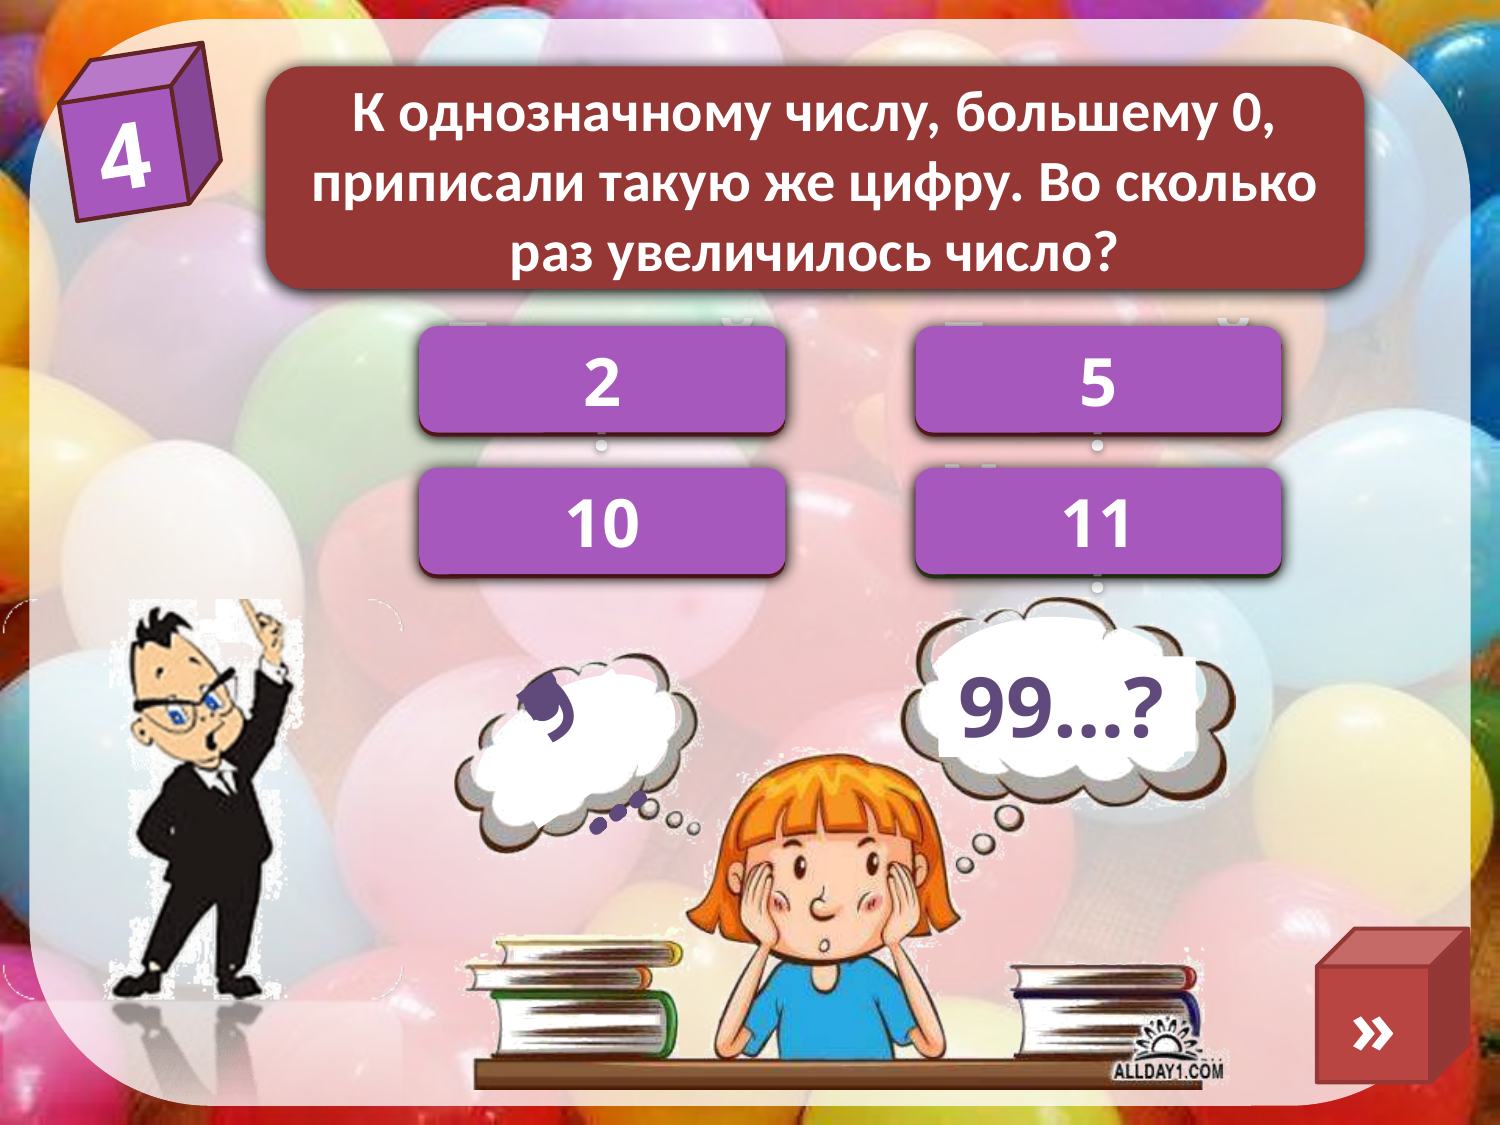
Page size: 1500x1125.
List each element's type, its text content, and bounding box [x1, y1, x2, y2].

text_box [417, 324, 788, 435]
text_box [913, 324, 1284, 435]
text_box [65, 47, 195, 100]
text_box [417, 465, 788, 577]
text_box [454, 597, 1237, 1091]
text_box 4 [56, 40, 223, 224]
text_box » [1314, 926, 1471, 1085]
picture [0, 0, 1500, 1125]
text_box [913, 465, 1284, 577]
text_box К однозначному числу, большему 0, приписали такую же цифру. Во сколько раз увеличилось число? [265, 66, 1365, 289]
